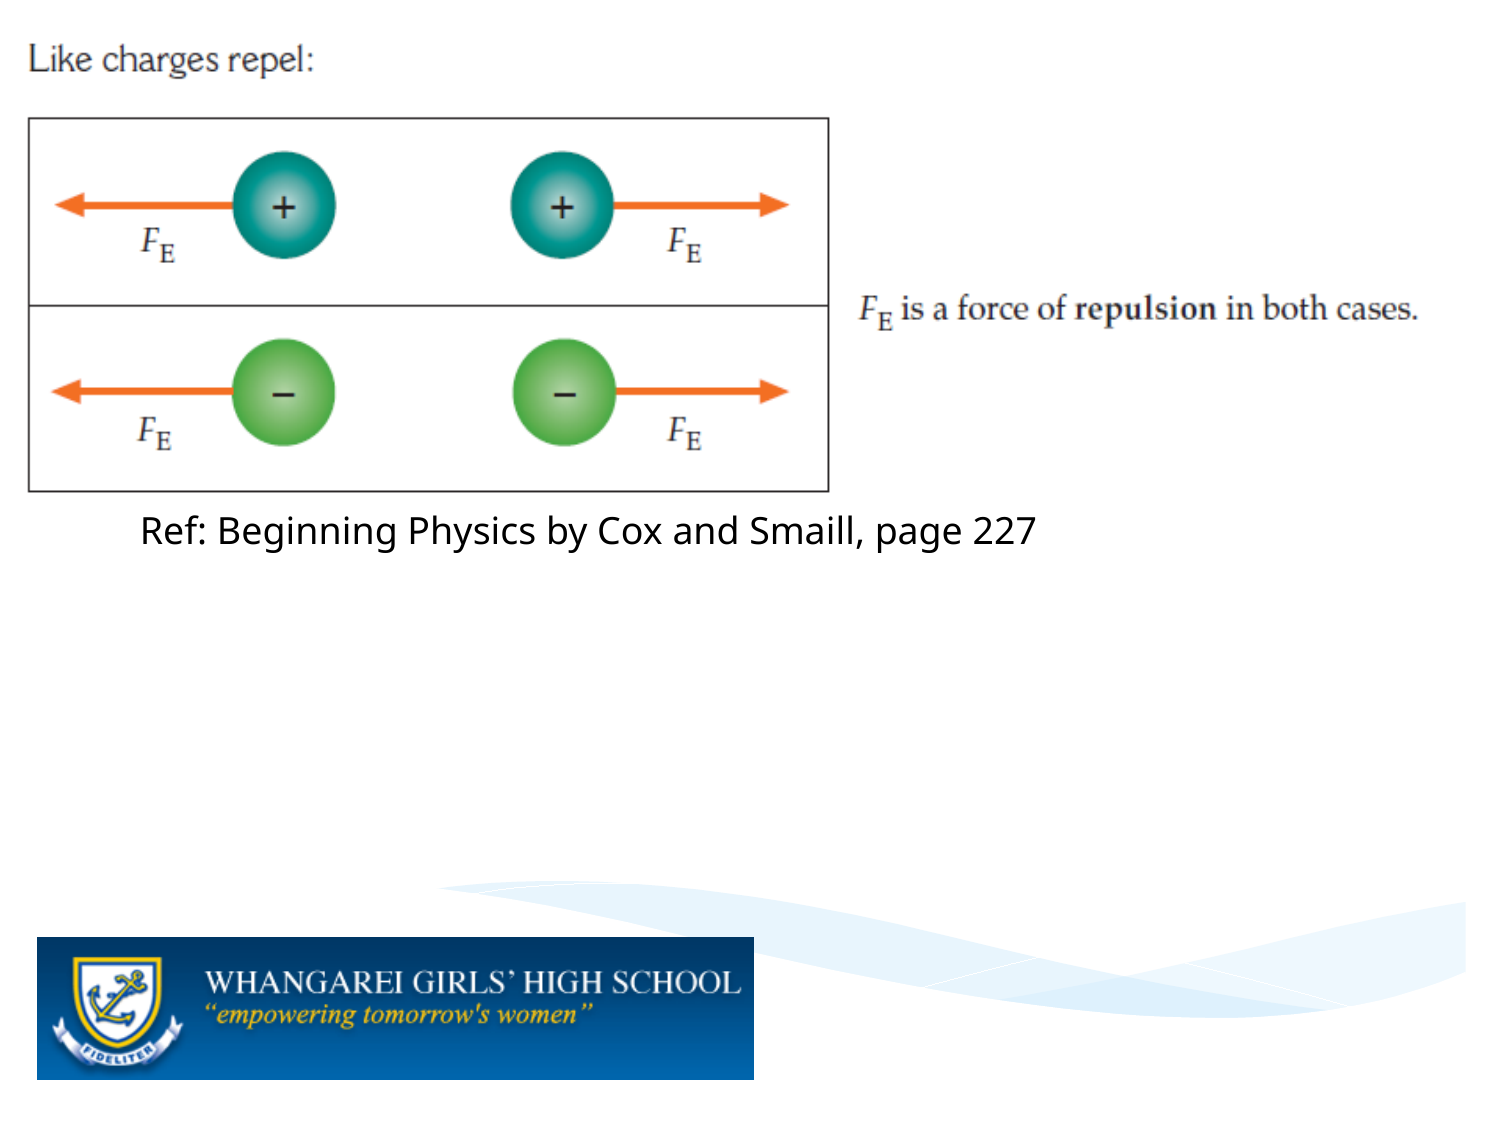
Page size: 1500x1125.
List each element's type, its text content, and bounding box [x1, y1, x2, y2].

text_box Ref: Beginning Physics by Cox and Smaill, page 227 [124, 523, 1463, 560]
picture [37, 937, 754, 1080]
picture [0, 24, 1476, 513]
